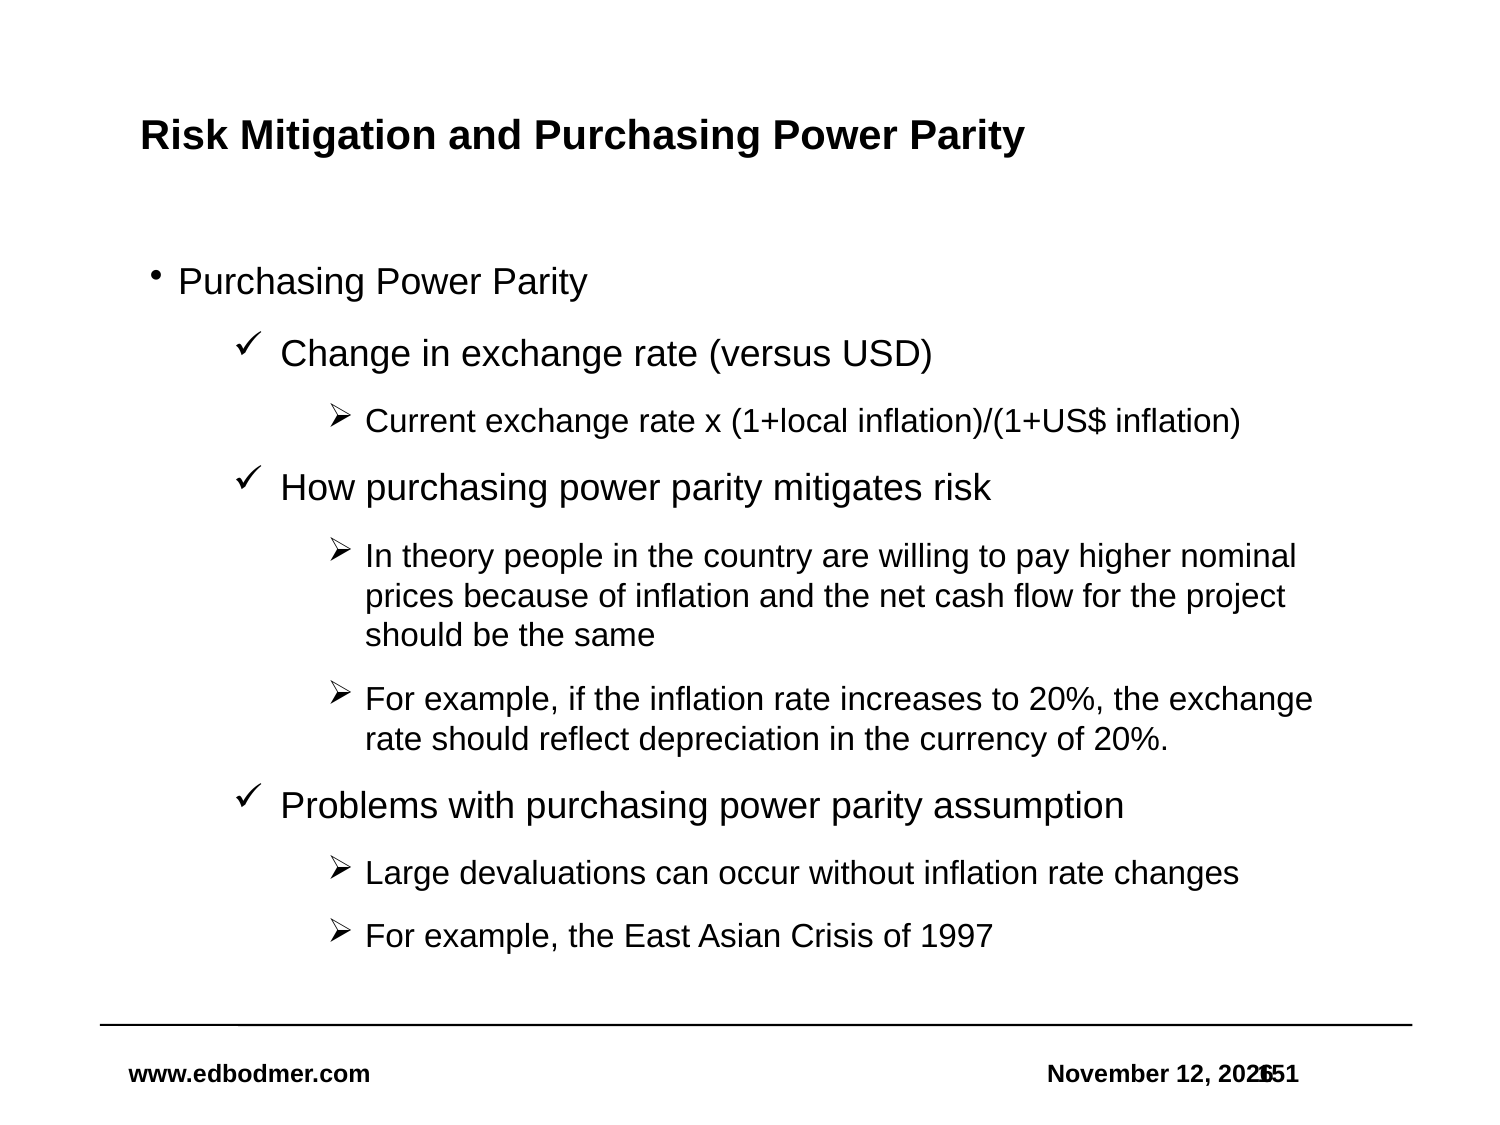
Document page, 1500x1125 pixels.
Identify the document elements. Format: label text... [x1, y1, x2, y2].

list Purchasing Power Parity Change in exchange rate (versus USD) Current exchange rate x (1+local inflation)/(1+US$ inflation) How purchasing power parity mitigates risk In theory people in the country are willing to pay higher nominal prices because of inflation and the net cash flow for the project should be the same For example, if the inflation rate increases to 20%, the exchange rate should reflect depreciation in the currency of 20%. Problems with purchasing power parity assumption Large devaluations can occur without inflation rate changes For example, the East Asian Crisis of 1997 [124, 249, 1376, 1001]
title Risk Mitigation and Purchasing Power Parity [124, 99, 1288, 226]
